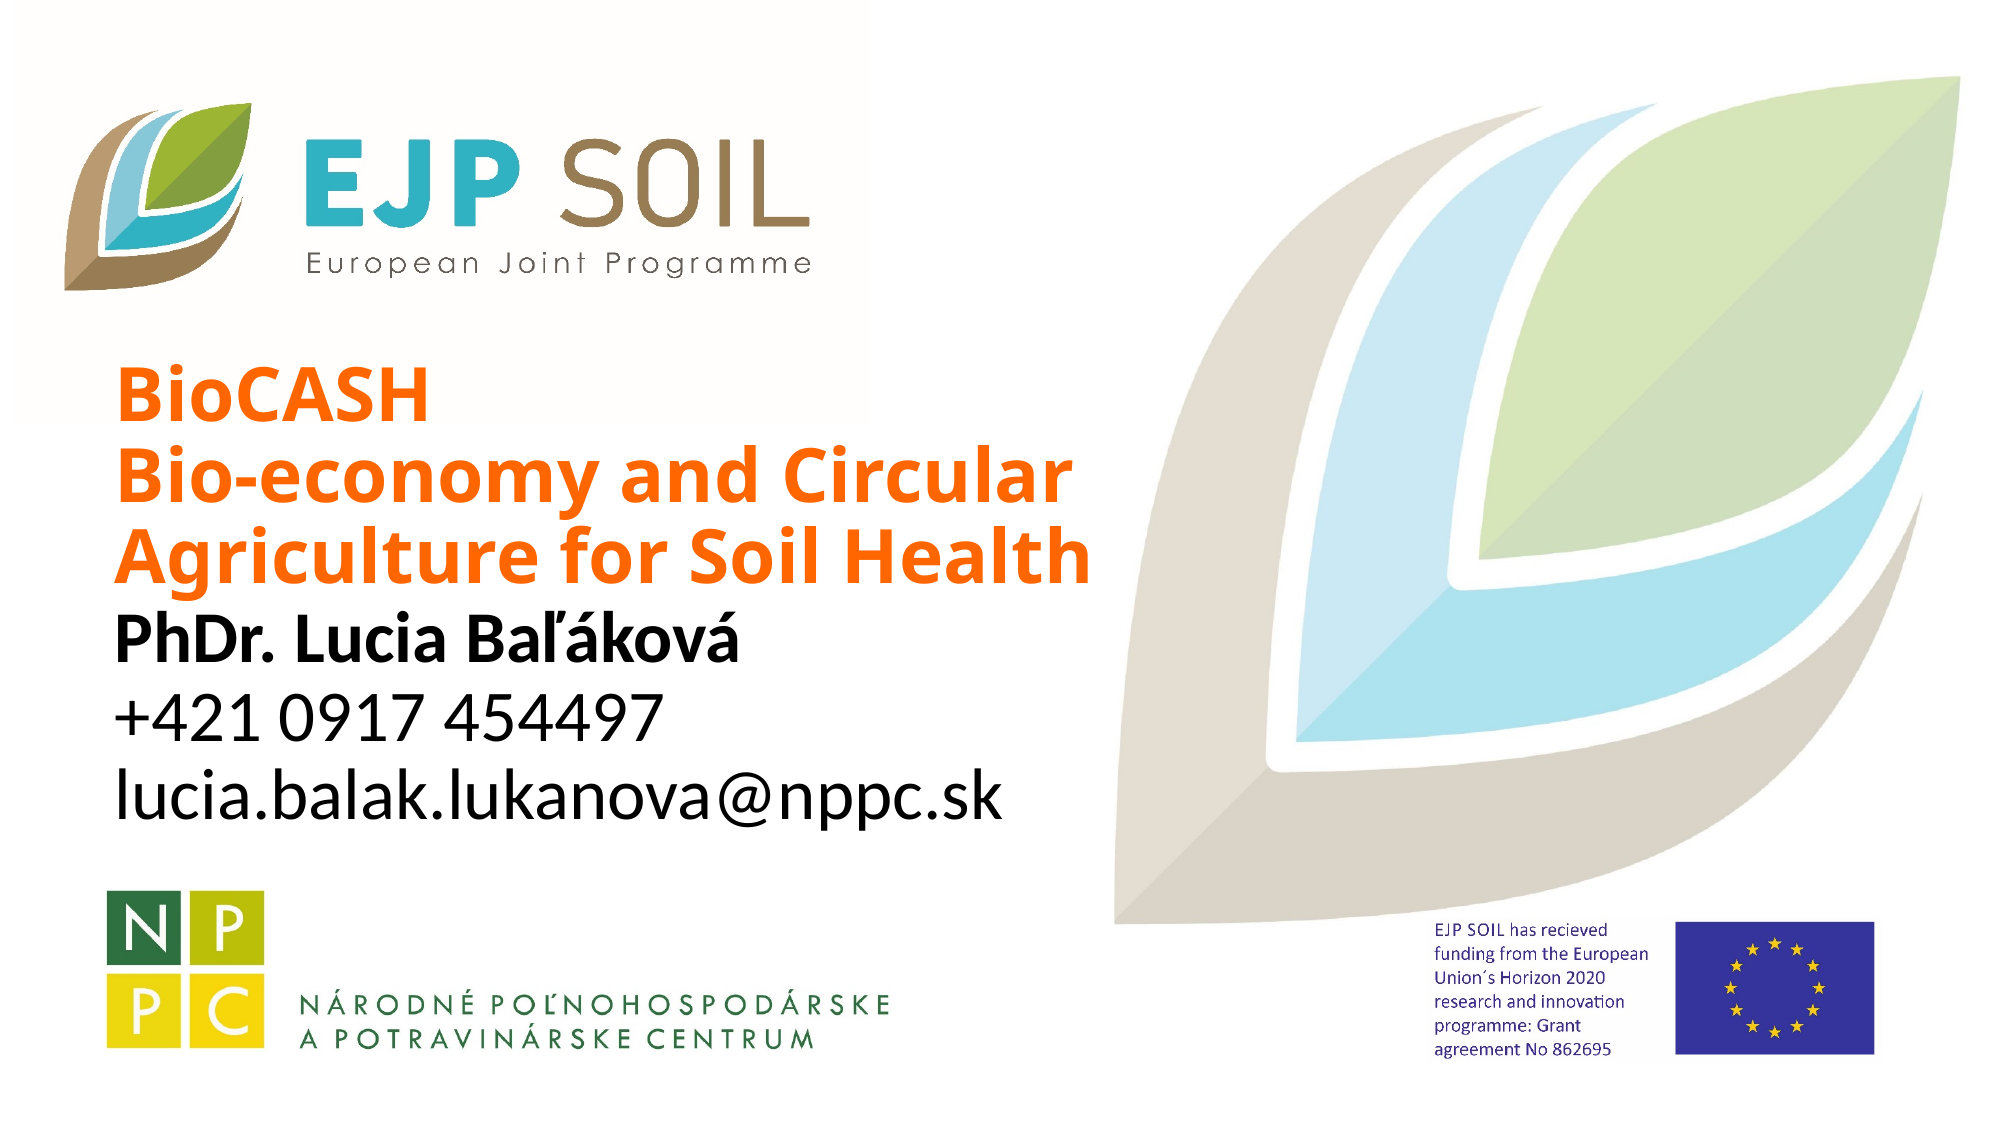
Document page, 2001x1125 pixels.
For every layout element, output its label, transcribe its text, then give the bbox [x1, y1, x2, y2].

picture [1057, 0, 2000, 1063]
picture [15, 0, 868, 425]
picture [92, 876, 903, 1063]
title BioCASH Bio-economy and Circular Agriculture for Soil Health PhDr. Lucia Baľáková +421 0917 454497 lucia.balak.lukanova@nppc.sk [99, 533, 1057, 802]
